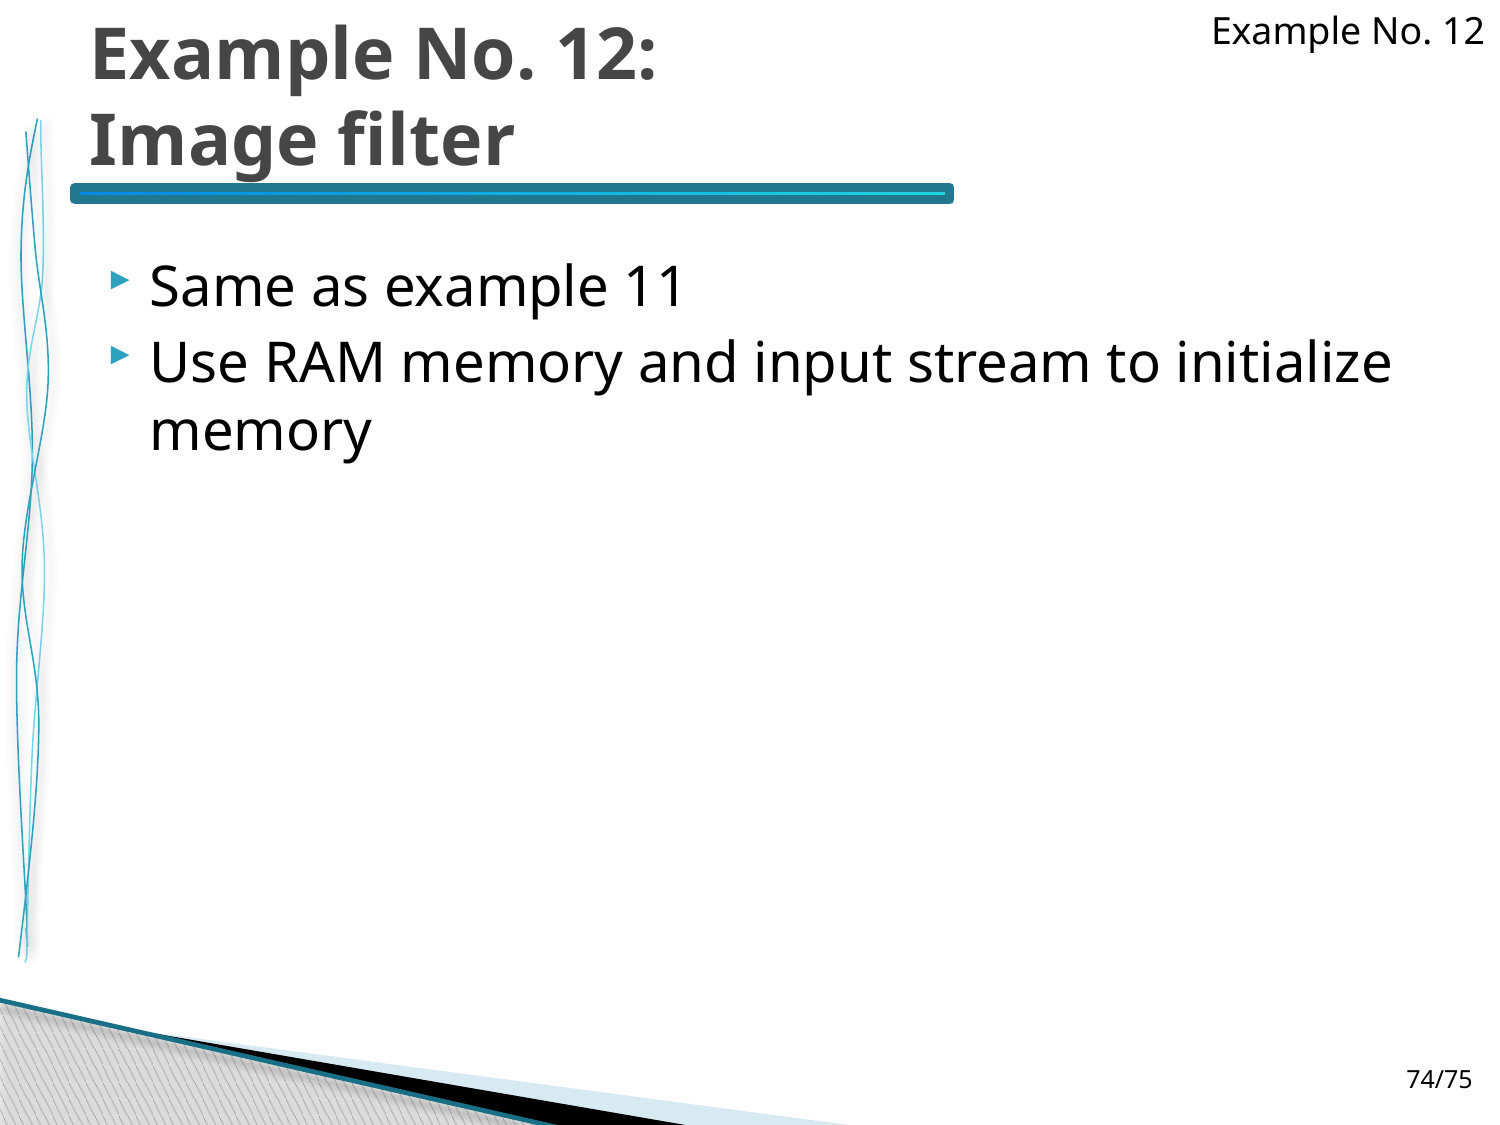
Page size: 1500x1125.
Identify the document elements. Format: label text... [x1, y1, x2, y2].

title Example No. 12: Image filter [75, 1, 1188, 188]
list Example No. 12 [1074, 1, 1500, 63]
list Same as example 11 Use RAM memory and input stream to initialize memory [75, 243, 1425, 986]
